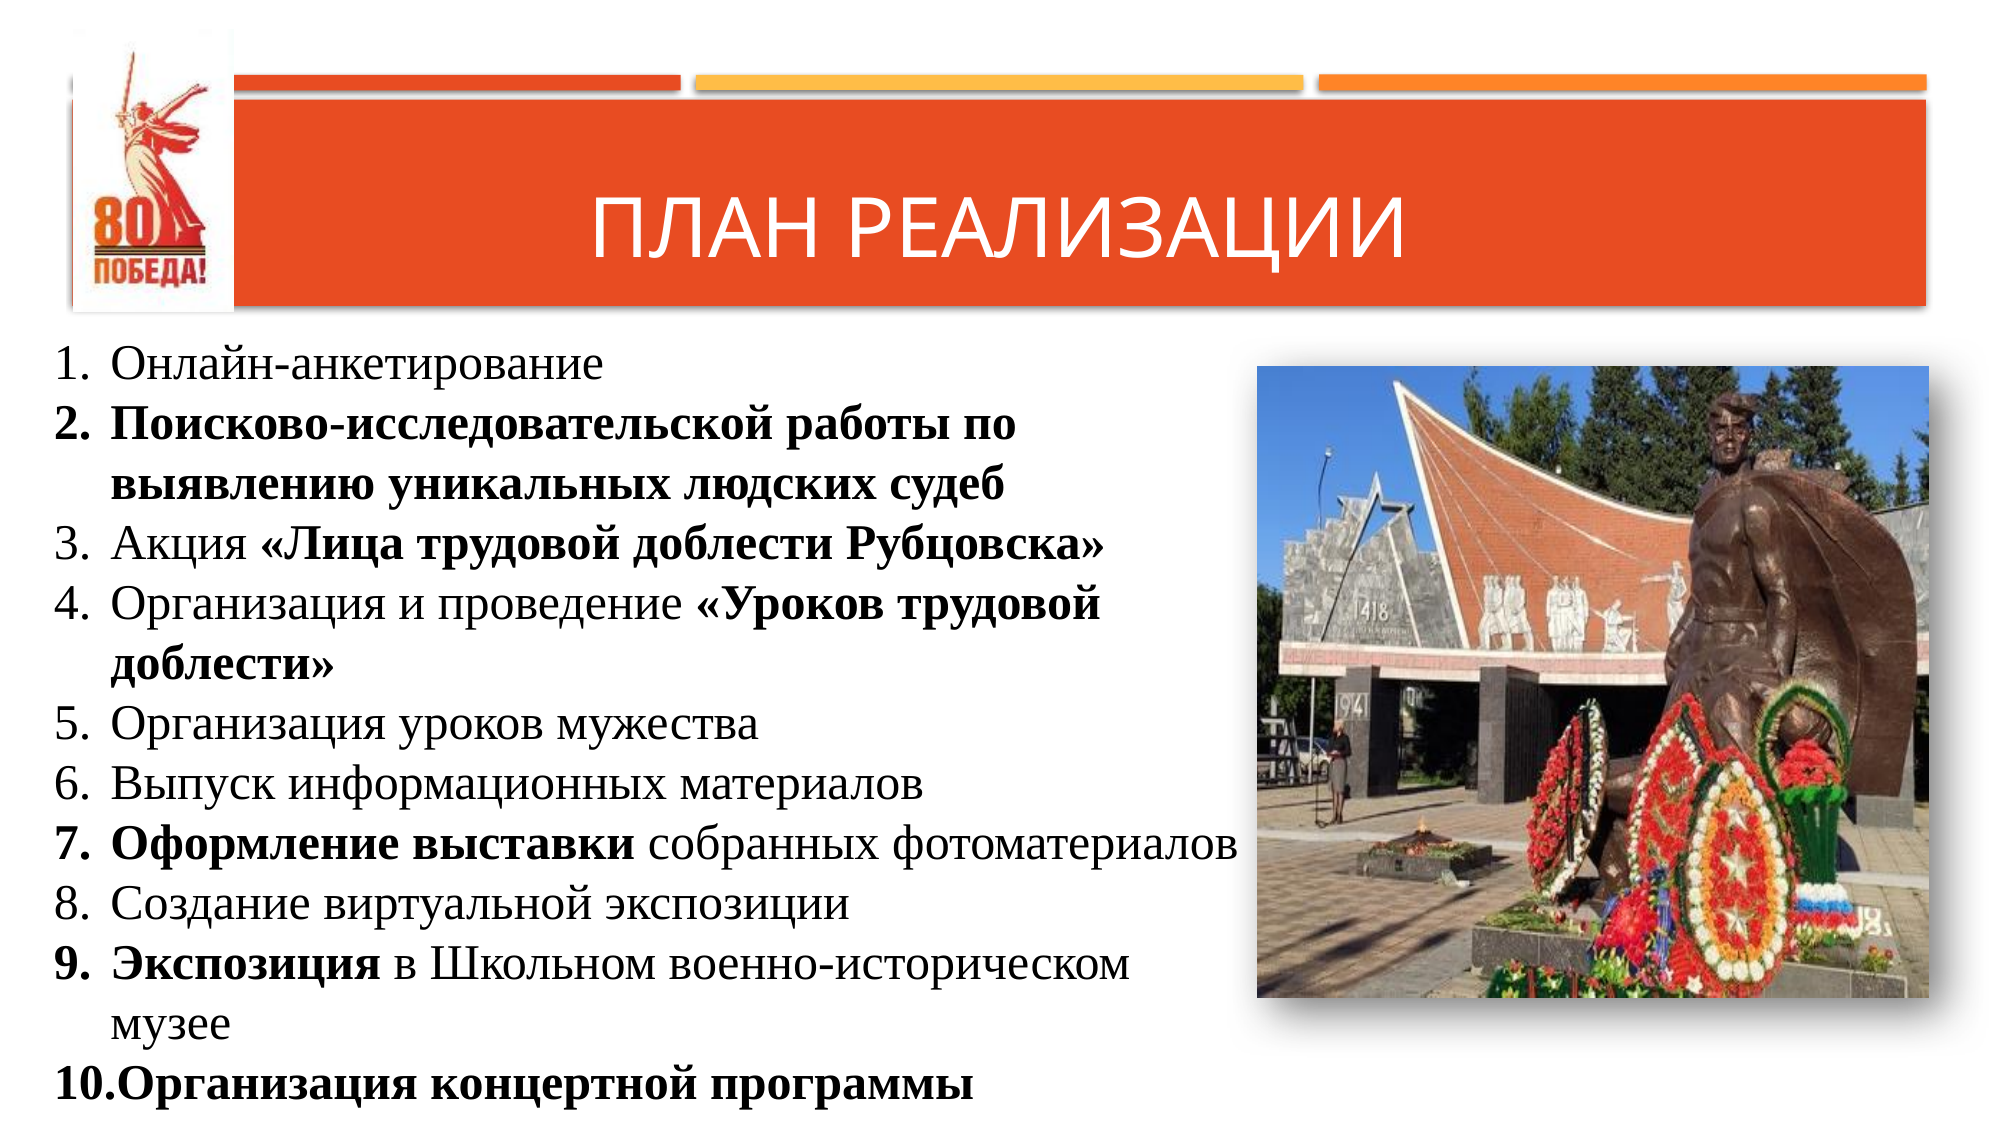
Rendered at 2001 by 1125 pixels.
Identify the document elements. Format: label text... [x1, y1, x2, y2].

title ПЛАН РЕАЛИЗАЦИИ [242, 119, 1904, 282]
text_box Онлайн-анкетирование Поисково-исследовательской работы по выявлению уникальных людских судеб Акция «Лица трудовой доблести Рубцовска» Организация и проведение «Уроков трудовой доблести» Организация уроков мужества Выпуск информационных материалов Оформление выставки собранных фотоматериалов Создание виртуальной экспозиции Экспозиция в Школьном военно-историческом музее Организация концертной программы [39, 322, 1279, 1117]
picture [1256, 365, 1929, 999]
picture [73, 29, 235, 312]
